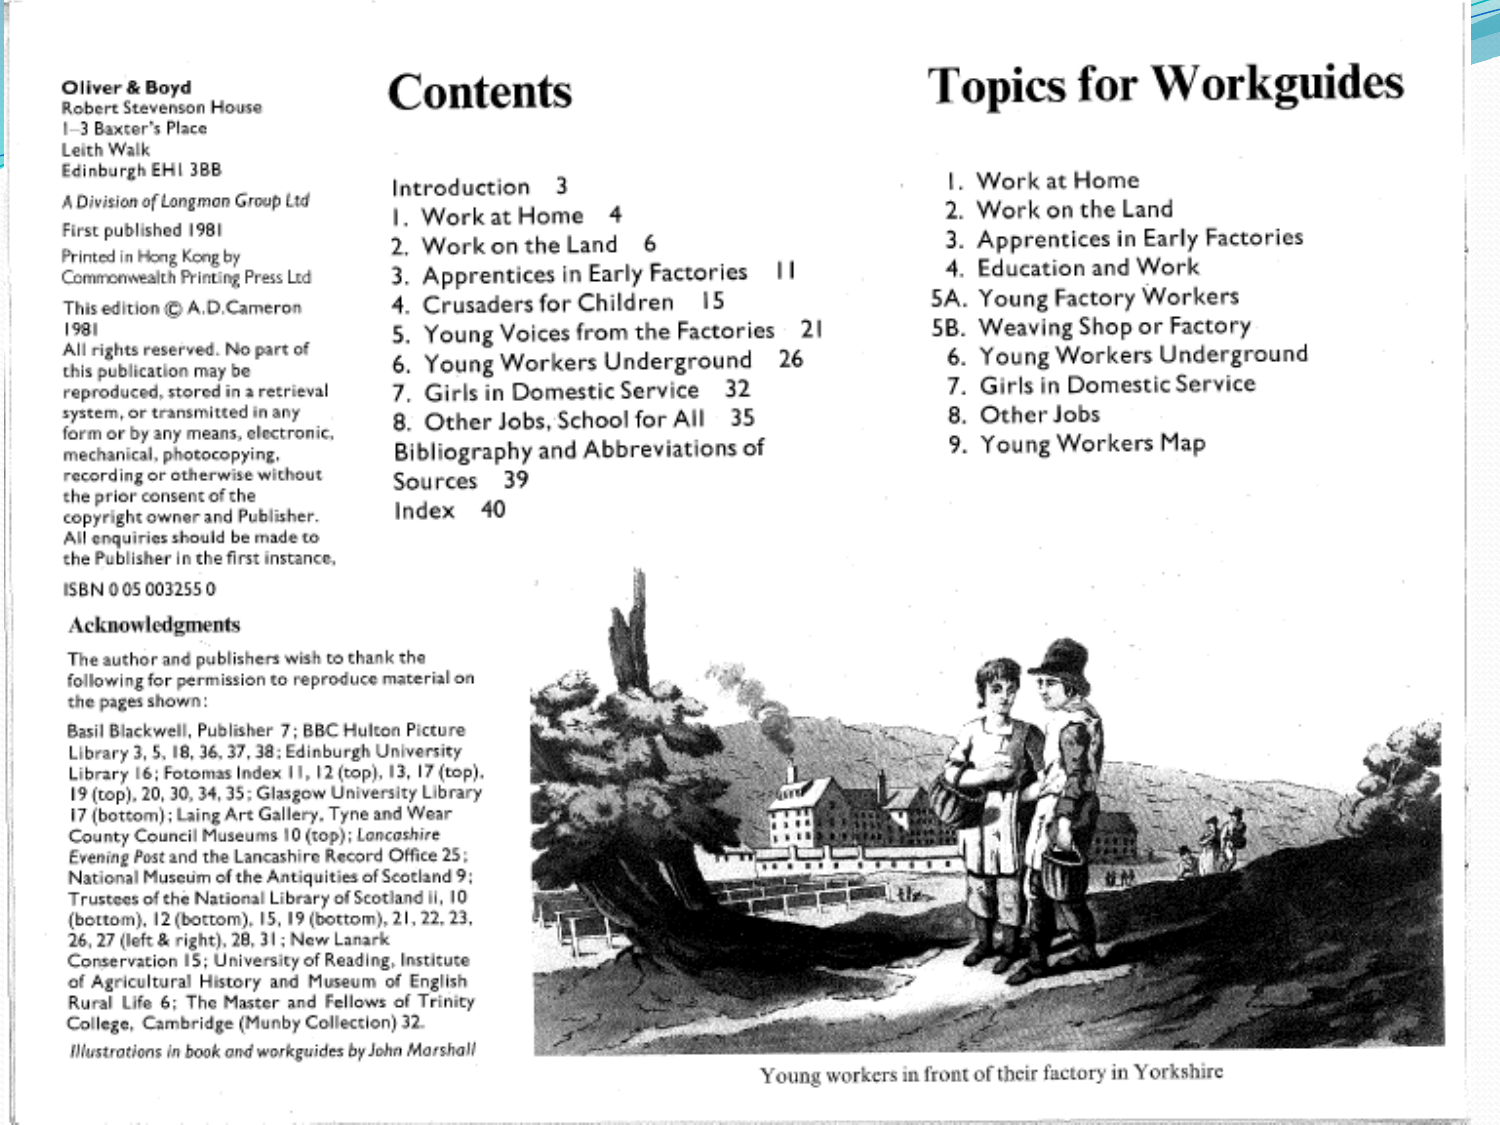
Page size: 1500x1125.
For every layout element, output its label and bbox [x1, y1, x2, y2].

list [4, 0, 1471, 1125]
